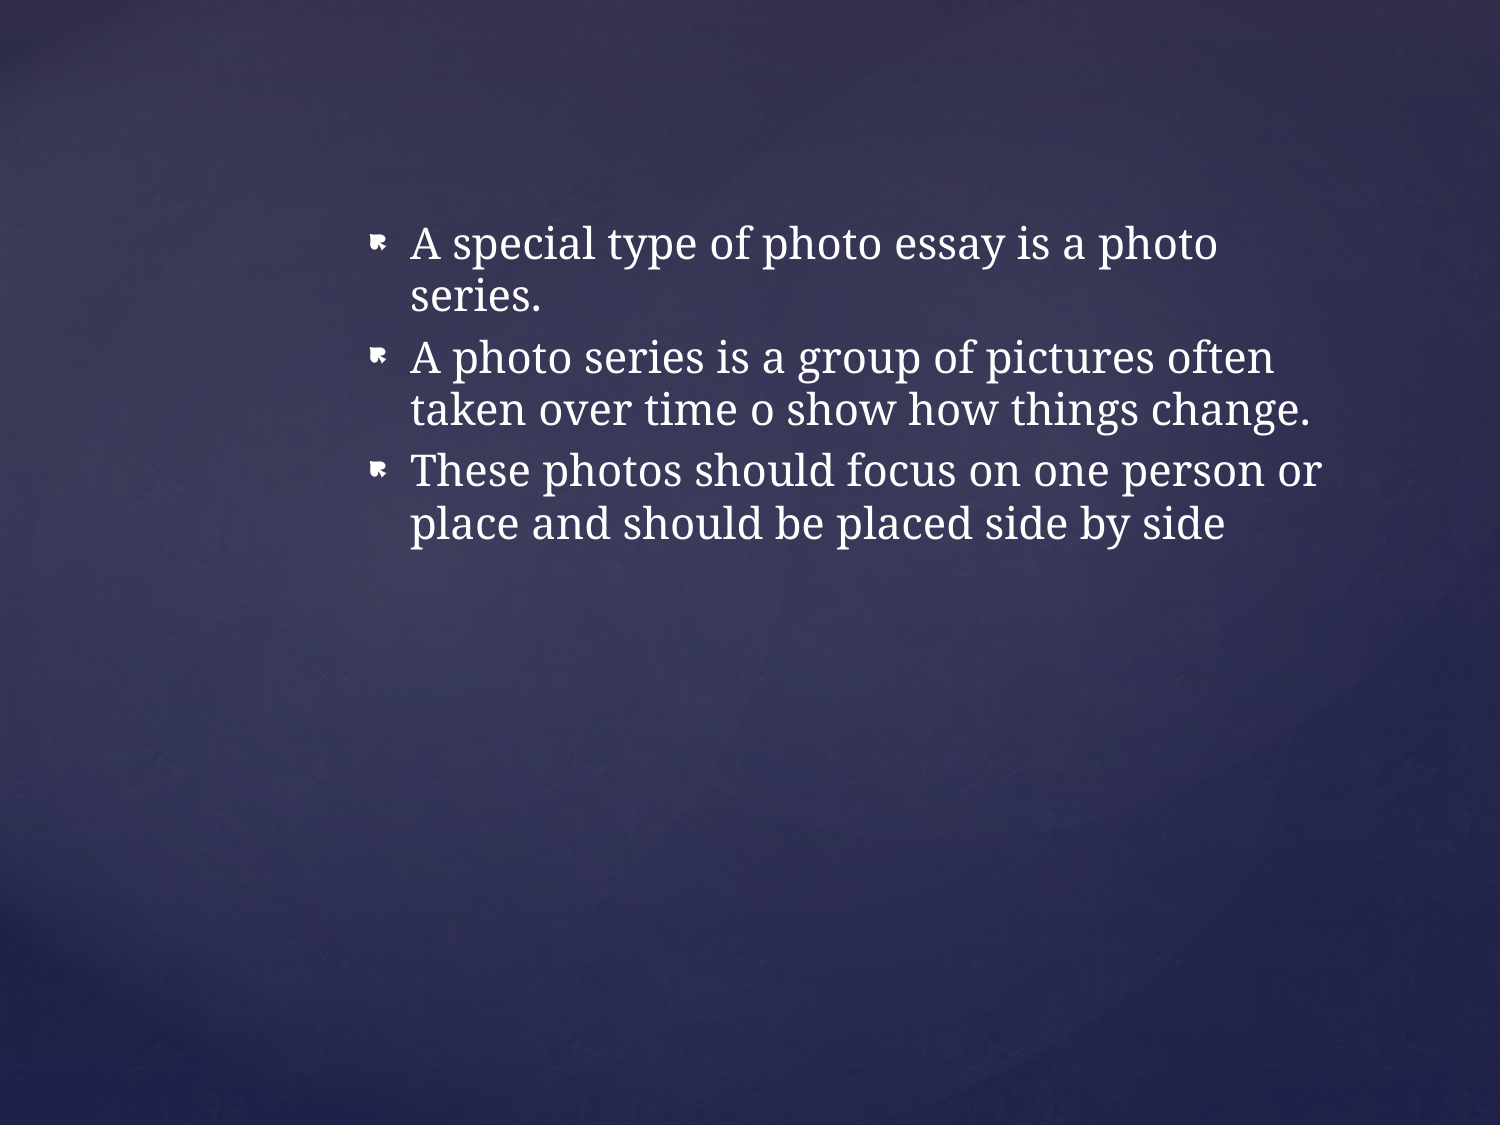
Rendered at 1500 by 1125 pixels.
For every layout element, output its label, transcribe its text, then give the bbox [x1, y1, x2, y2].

list A special type of photo essay is a photo series. A photo series is a group of pictures often taken over time o show how things change. These photos should focus on one person or place and should be placed side by side [350, 112, 1350, 713]
